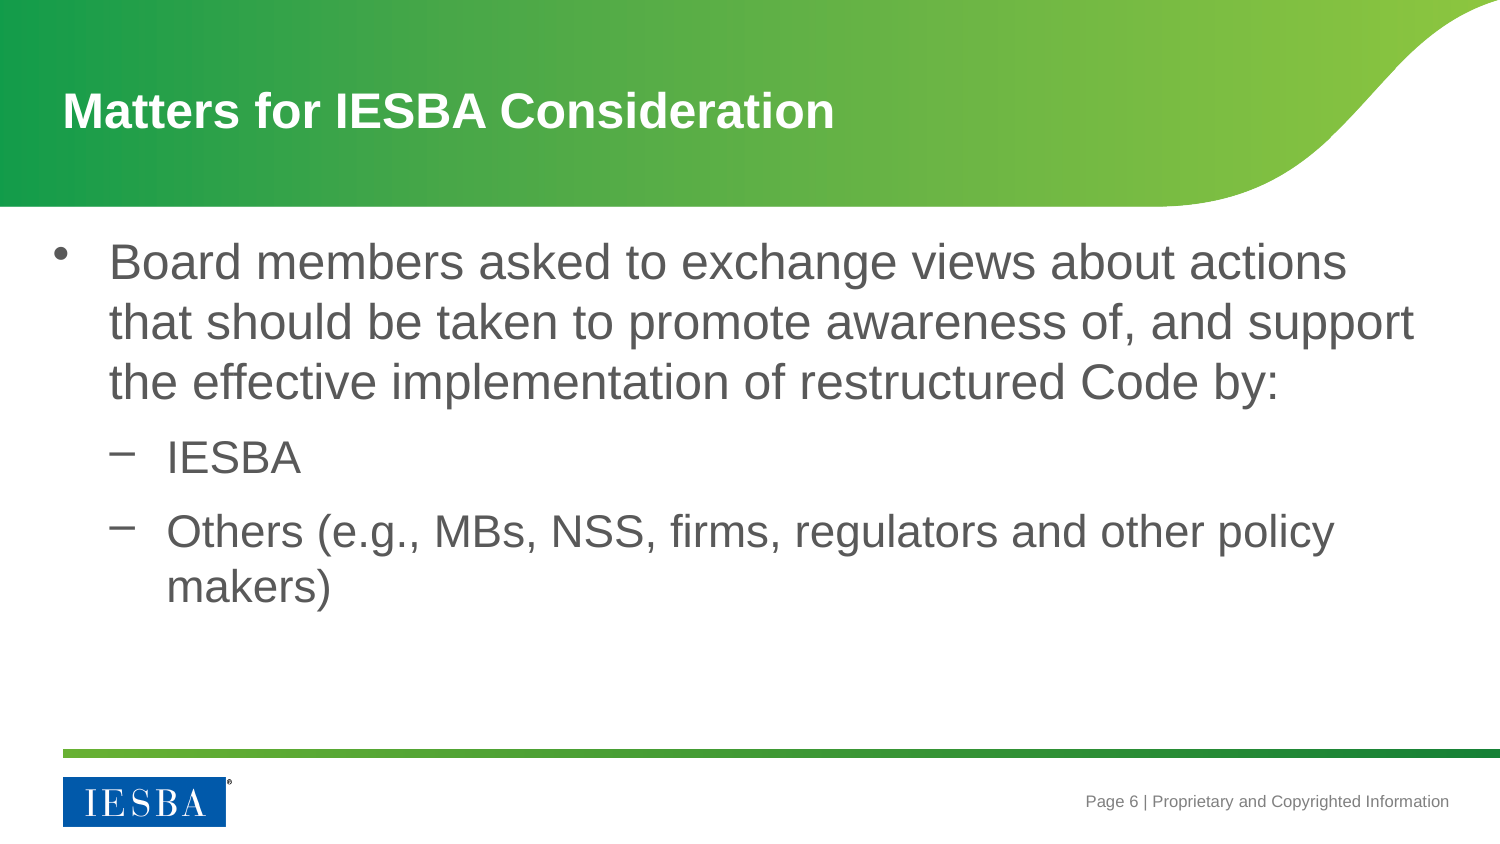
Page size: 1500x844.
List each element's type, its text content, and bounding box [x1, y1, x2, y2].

list Board members asked to exchange views about actions that should be taken to promote awareness of, and support the effective implementation of restructured Code by: IESBA Others (e.g., MBs, NSS, firms, regulators and other policy makers) [37, 221, 1450, 712]
picture [0, 0, 1500, 207]
picture [63, 777, 232, 827]
title Matters for IESBA Consideration [62, 75, 1300, 142]
